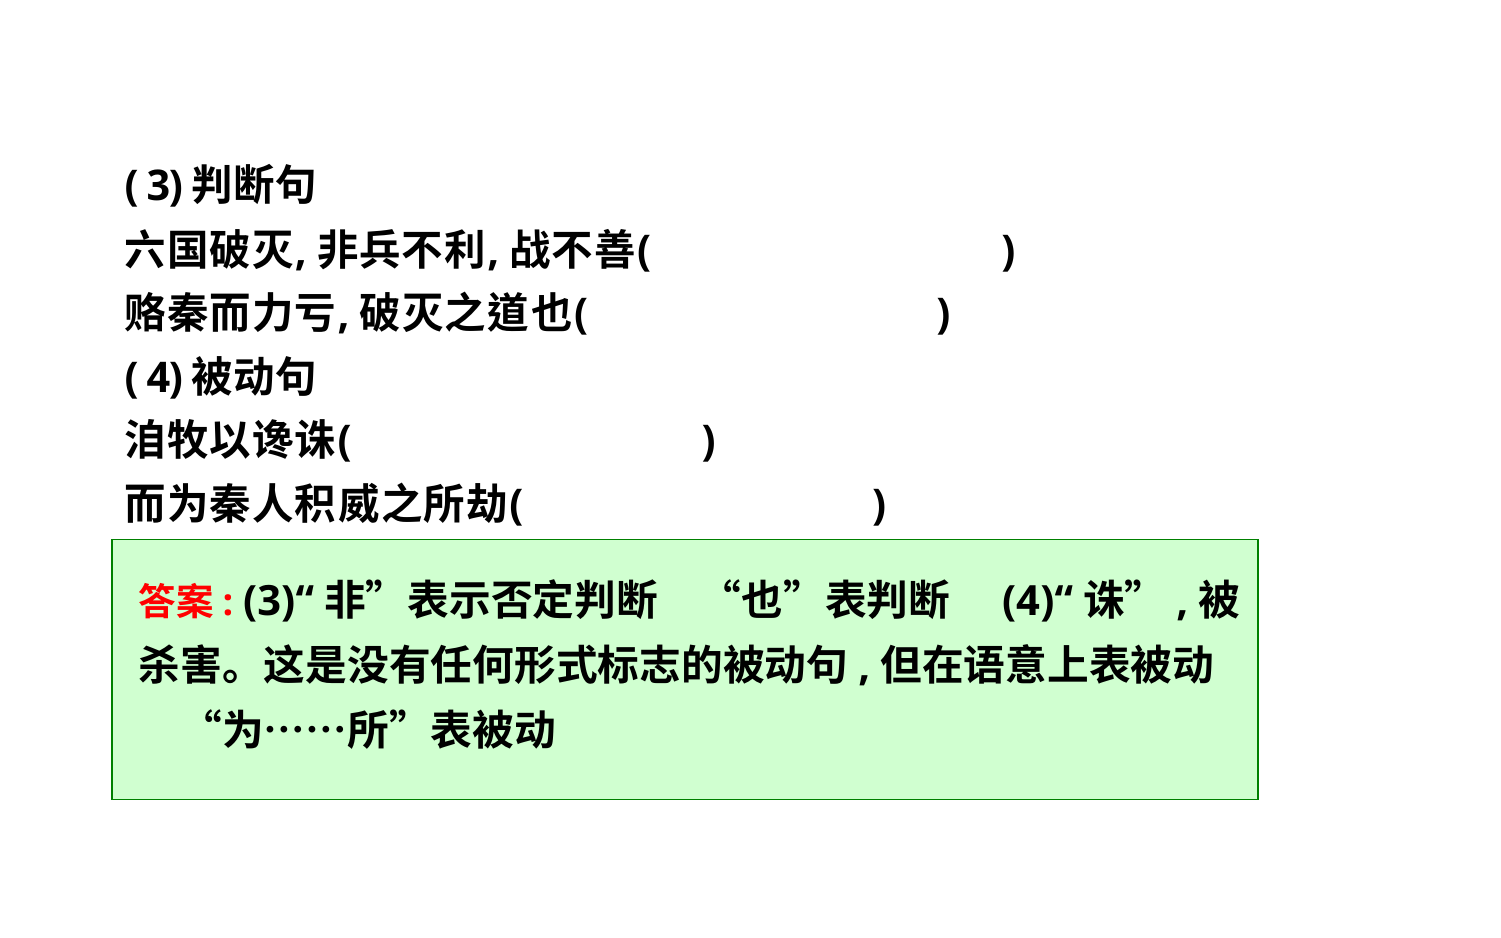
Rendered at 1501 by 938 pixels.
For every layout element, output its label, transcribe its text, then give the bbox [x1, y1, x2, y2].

text_box 答案: (3)“非”表示否定判断 “也”表判断 (4)“诛”,被杀害。这是没有任何形式标志的被动句,但在语意上表被动 “为……所”表被动 [123, 551, 1270, 762]
text_box [112, 614, 1259, 800]
text_box [1227, 539, 1259, 551]
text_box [39, 149, 1222, 606]
